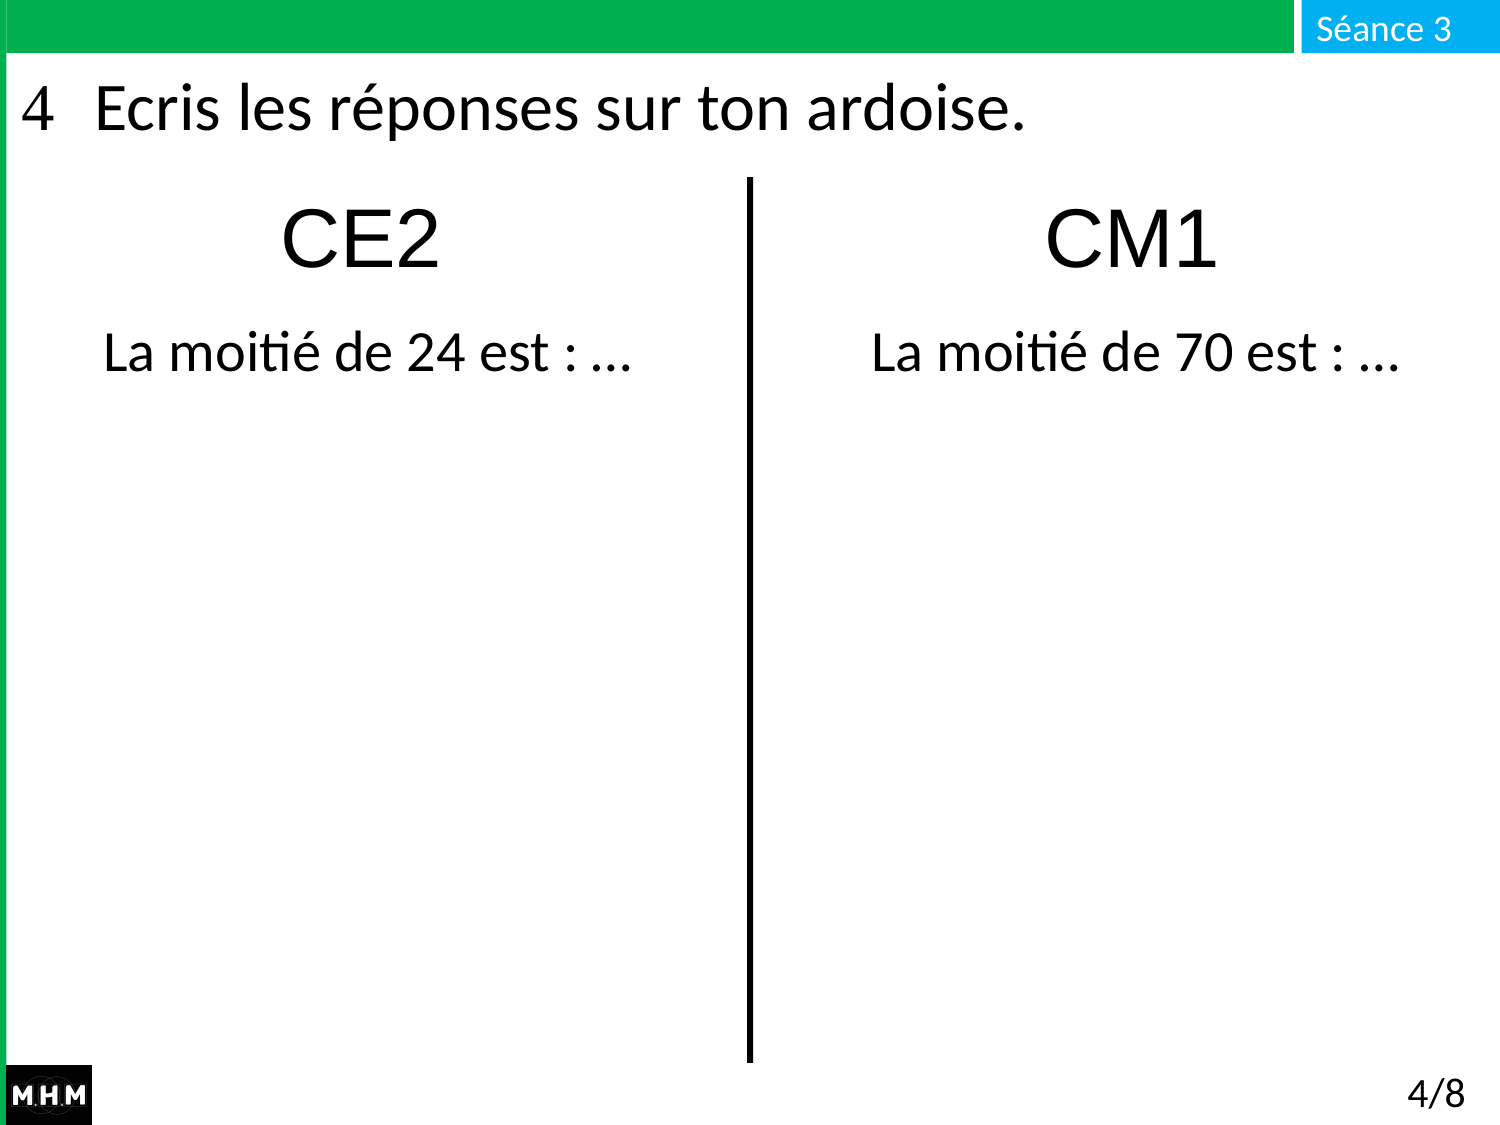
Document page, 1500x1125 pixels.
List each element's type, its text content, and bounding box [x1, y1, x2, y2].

list 4/8 [1373, 1064, 1500, 1125]
title Ecris les réponses sur ton ardoise. [79, 64, 1374, 153]
picture [6, 1065, 92, 1125]
text_box La moitié de 70 est : … [856, 236, 1415, 436]
text_box La moitié de 24 est : … [88, 236, 648, 436]
text_box CE2 CM1 [265, 177, 1241, 285]
